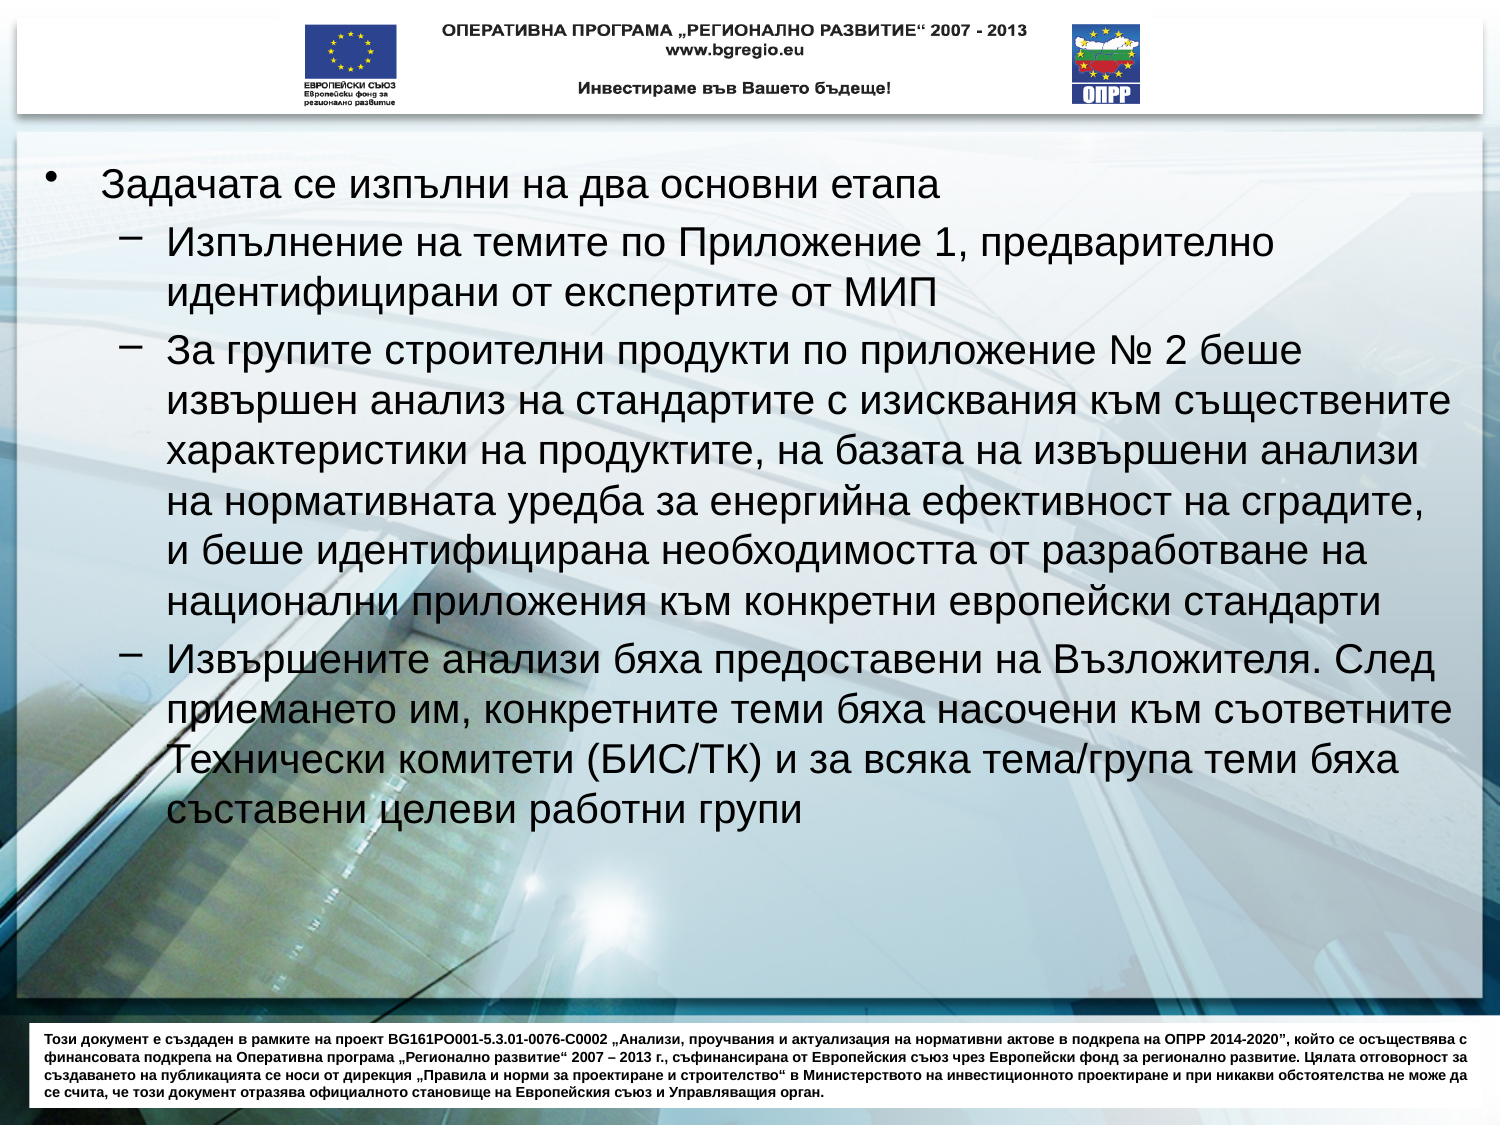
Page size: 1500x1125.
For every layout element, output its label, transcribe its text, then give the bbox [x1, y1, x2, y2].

list Задачата се изпълни на два основни етапа Изпълнение на темите по Приложение 1, предварително идентифицирани от експертите от МИП За групите строителни продукти по приложение № 2 беше извършен анализ на стандартите с изисквания към съществените характеристики на продуктите, на базата на извършени анализи на нормативната уредба за енергийна ефективност на сградите, и беше идентифицирана необходимостта от разработване на национални приложения към конкретни европейски стандарти Извършените анализи бяха предоставени на Възложителя. След приемането им, конкретните теми бяха насочени към съответните Технически комитети (БИС/ТК) и за всяка тема/група теми бяха съставени целеви работни групи [29, 148, 1471, 988]
picture [0, 0, 1500, 1125]
